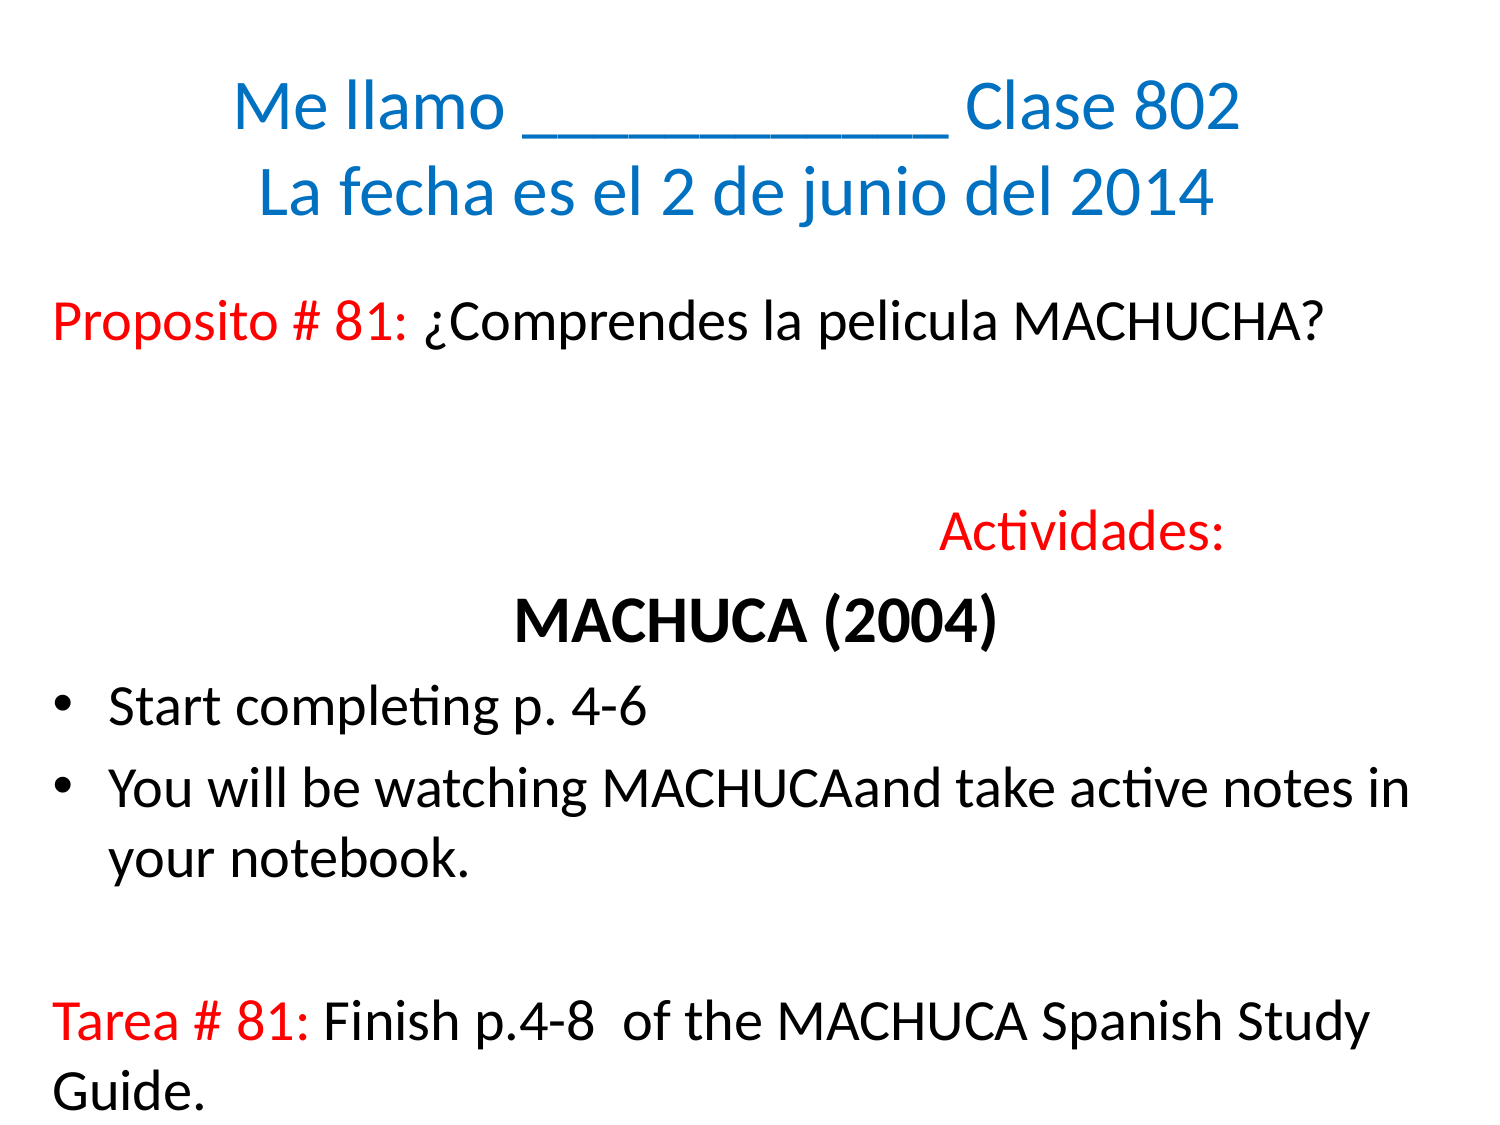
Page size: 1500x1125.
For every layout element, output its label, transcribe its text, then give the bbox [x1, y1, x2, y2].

list Proposito # 81: ¿Comprendes la pelicula MACHUCHA? Actividades: MACHUCA (2004) Start completing p. 4-6 You will be watching MACHUCAand take active notes in your notebook. Tarea # 81: Finish p.4-8 of the MACHUCA Spanish Study Guide. [37, 275, 1475, 1038]
title Me llamo ____________ Clase 802 La fecha es el 2 de junio del 2014 [62, 50, 1413, 238]
